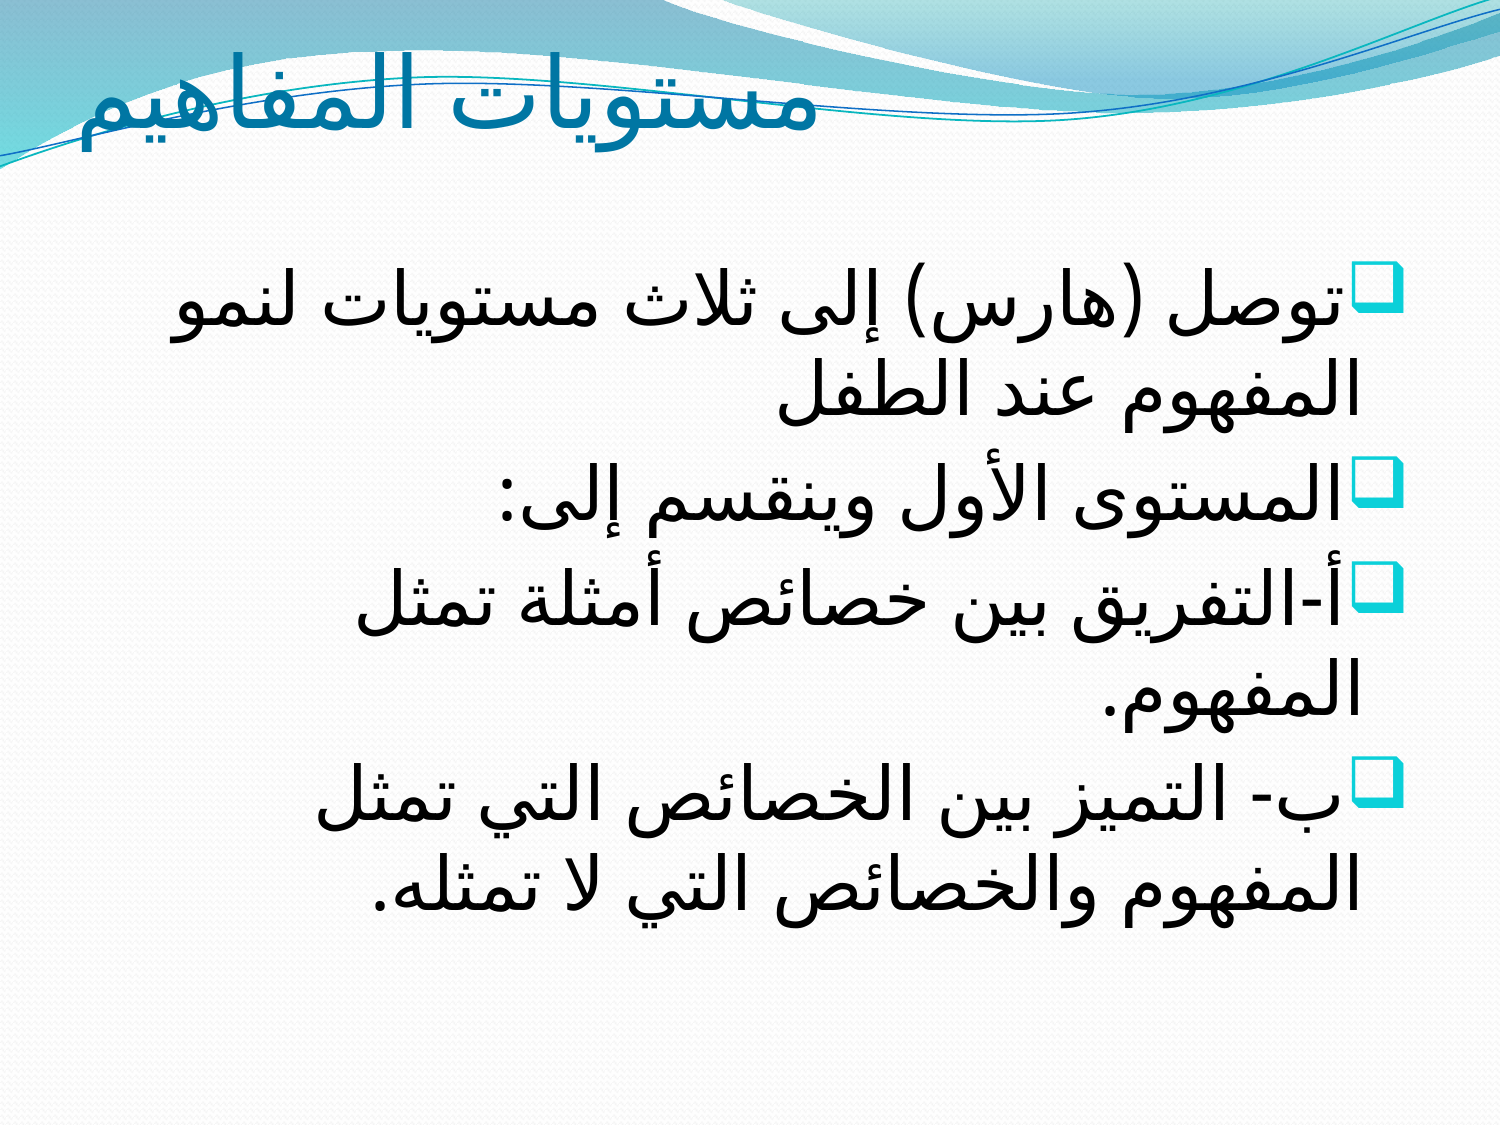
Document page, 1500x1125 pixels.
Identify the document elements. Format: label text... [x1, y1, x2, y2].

list توصل (هارس) إلى ثلاث مستويات لنمو المفهوم عند الطفل المستوى الأول وينقسم إلى: أ-التفريق بين خصائص أمثلة تمثل المفهوم. ب- التميز بين الخصائص التي تمثل المفهوم والخصائص التي لا تمثله. [75, 243, 1425, 1012]
title مستويات المفاهيم [75, 43, 1425, 149]
